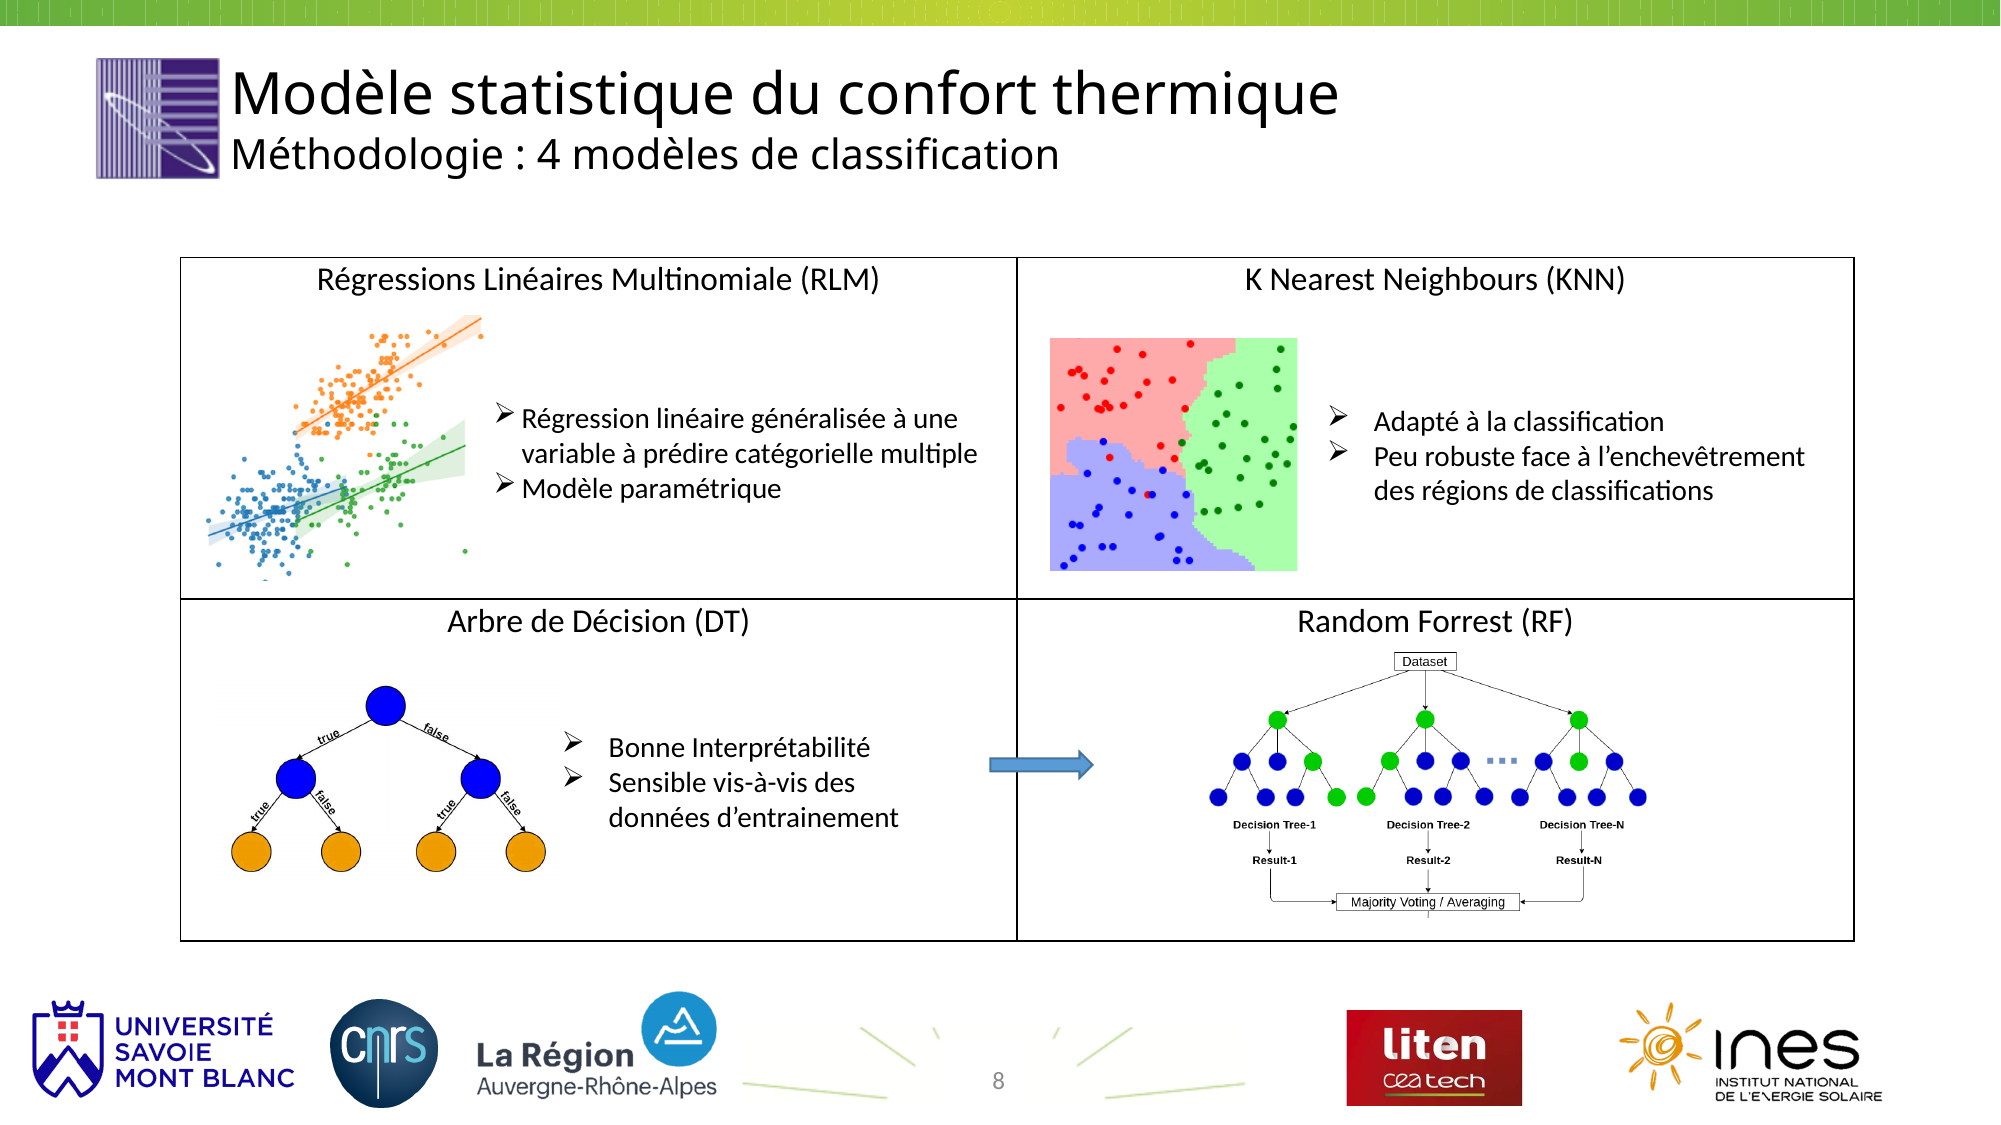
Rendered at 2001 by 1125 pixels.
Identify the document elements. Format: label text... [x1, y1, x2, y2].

text_box Régression linéaire généralisée à une variable à prédire catégorielle multiple Modèle paramétrique [505, 391, 1002, 512]
picture [1344, 1010, 1525, 1106]
slide_number 8 [955, 1049, 1042, 1110]
picture [1209, 652, 1647, 918]
picture [19, 989, 307, 1118]
table_header K Nearest Neighbours (KNN) [1018, 258, 1853, 598]
picture [215, 676, 561, 884]
text_box Bonne Interprétabilité Sensible vis-à-vis des données d’entrainement [561, 721, 970, 841]
table_cell Arbre de Décision (DT) [181, 600, 1016, 940]
picture [476, 989, 1264, 1105]
picture [95, 58, 215, 180]
table_cell Random Forrest (RF) [1018, 600, 1853, 940]
picture [330, 999, 438, 1108]
picture [201, 315, 505, 581]
picture [1610, 994, 1891, 1109]
title Modèle statistique du confort thermique Méthodologie : 4 modèles de classification [215, 49, 1509, 188]
picture [1050, 338, 1298, 571]
text_box [989, 749, 1095, 781]
text_box Adapté à la classification Peu robuste face à l’enchevêtrement des régions de classifications [1312, 394, 1840, 515]
table_header Régressions Linéaires Multinomiale (RLM) [181, 258, 1016, 598]
